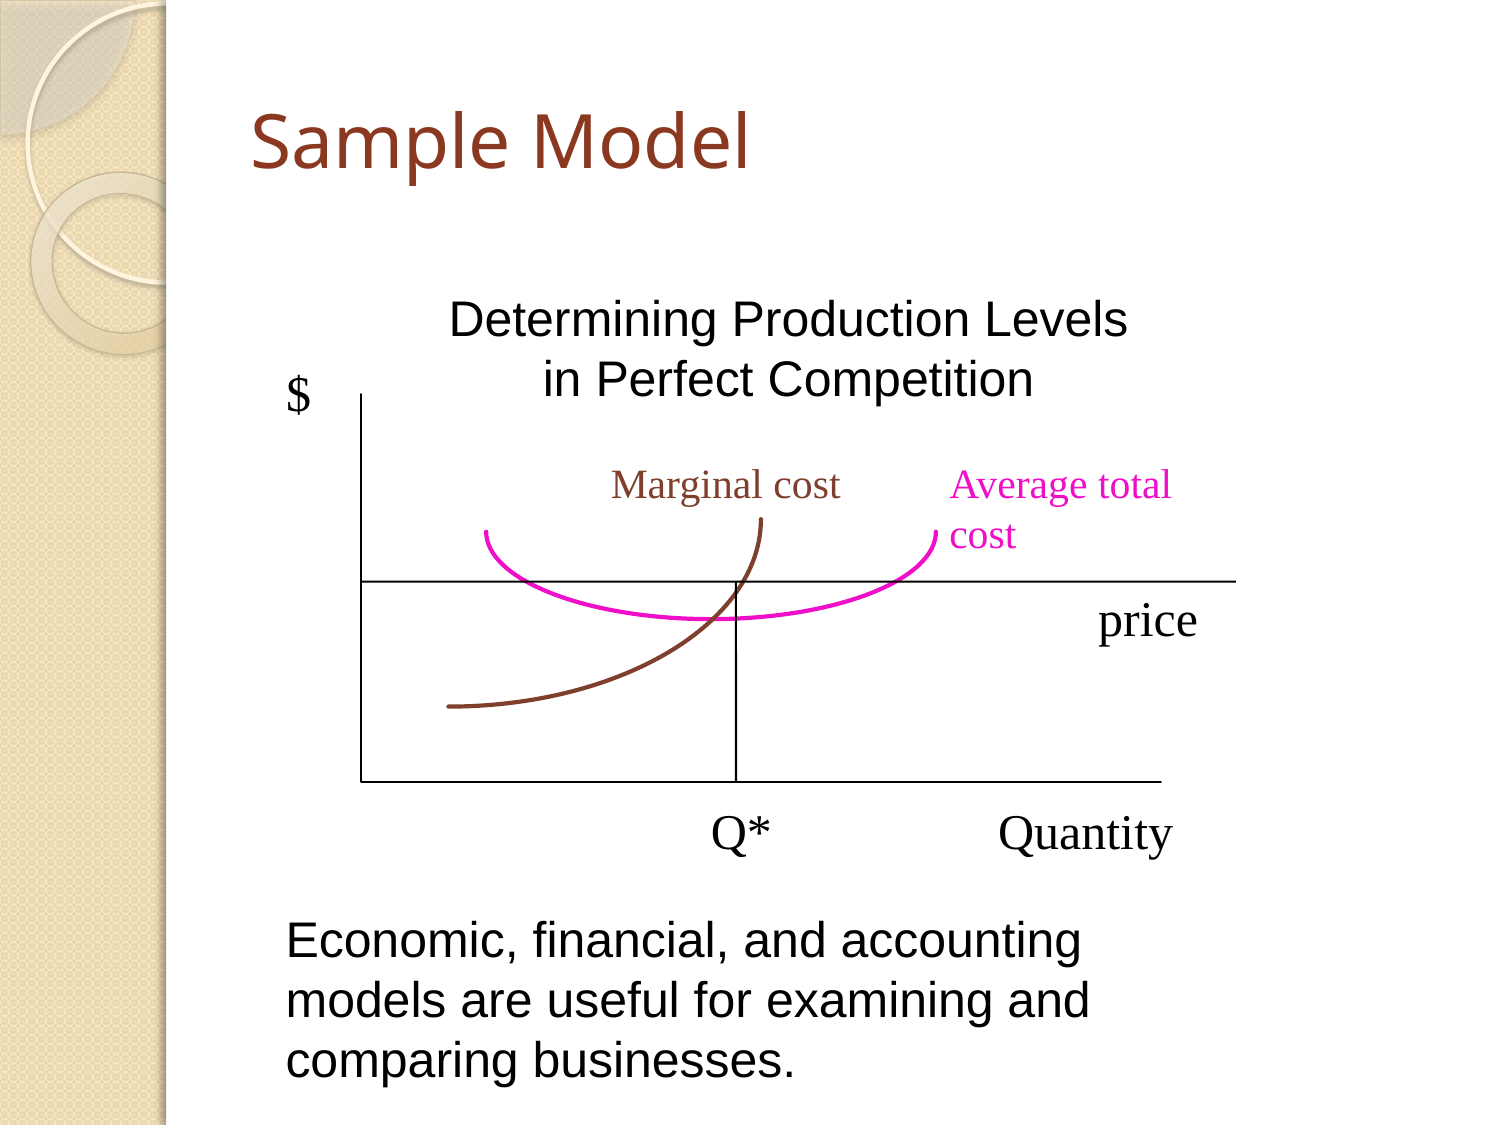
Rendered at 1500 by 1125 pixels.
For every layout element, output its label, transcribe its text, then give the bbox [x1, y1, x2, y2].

text_box [621, 519, 761, 579]
text_box Q* [695, 791, 788, 867]
text_box $ [270, 354, 326, 430]
text_box Determining Production Levels in Perfect Competition [433, 279, 1145, 415]
text_box [360, 394, 747, 581]
text_box [745, 531, 934, 581]
text_box Quantity [982, 791, 1189, 867]
text_box price [1083, 579, 1214, 655]
text_box Economic, financial, and accounting models are useful for examining and comparing businesses. [270, 899, 1145, 1095]
title Sample Model [235, 45, 1466, 233]
text_box Average total cost [934, 449, 1188, 565]
text_box [360, 582, 1161, 782]
text_box [751, 582, 895, 611]
text_box Marginal cost [595, 449, 856, 515]
